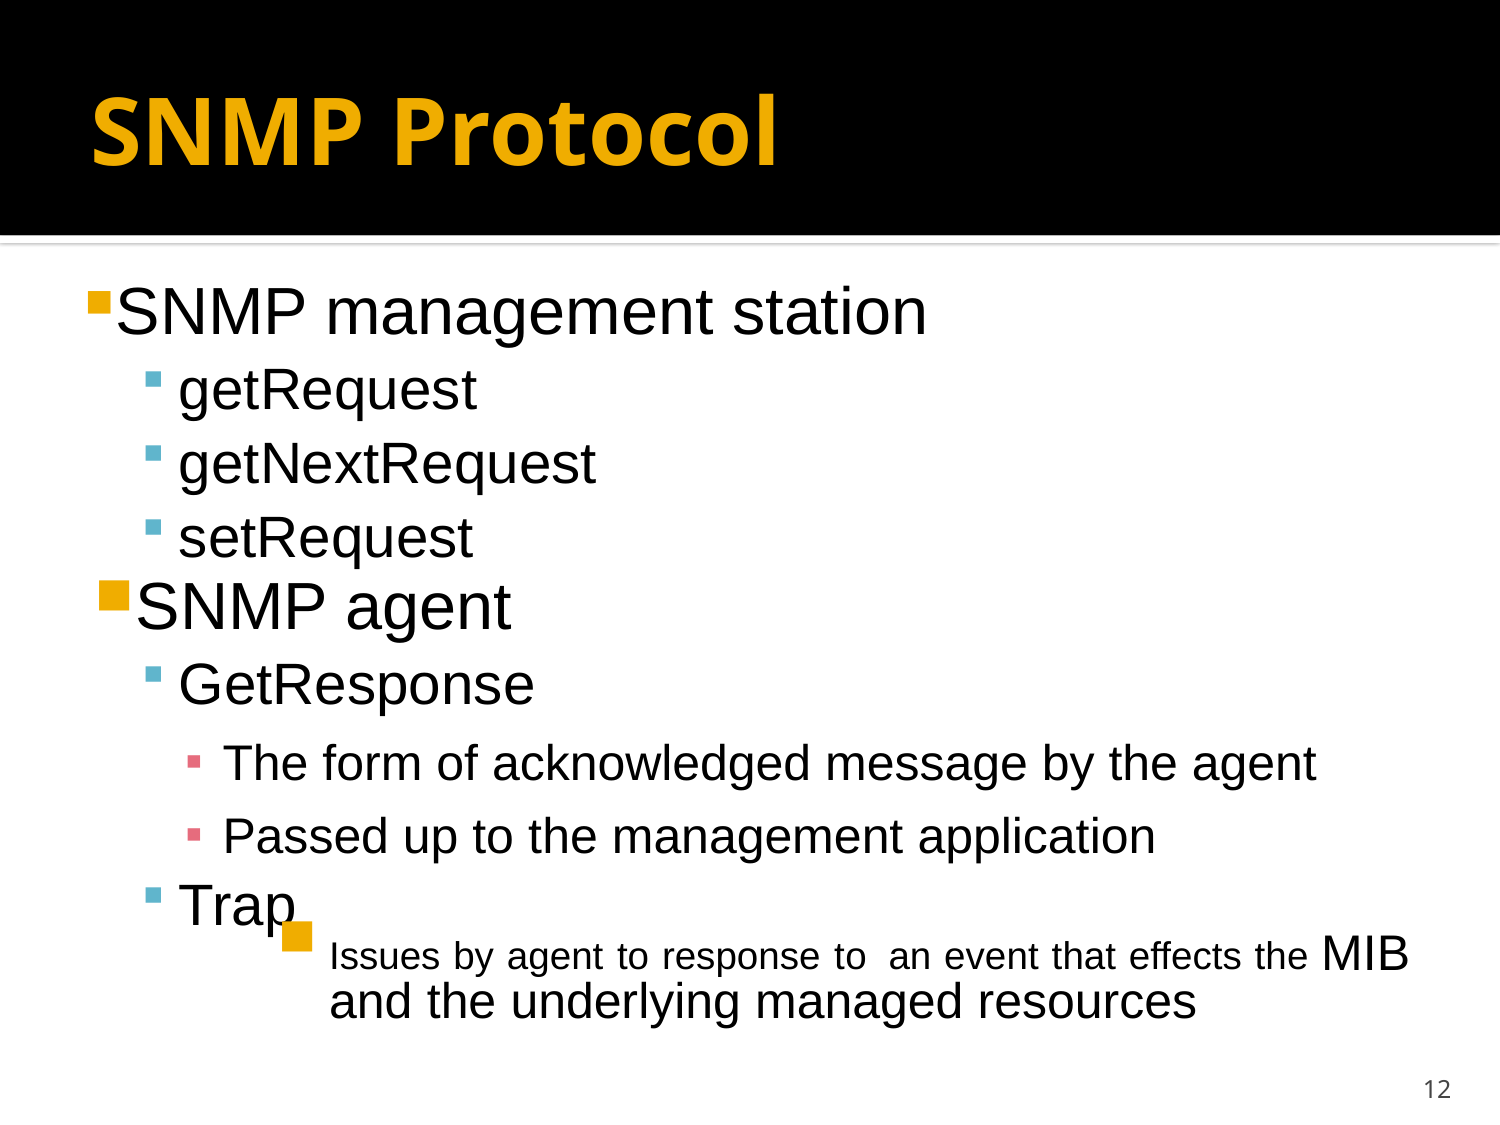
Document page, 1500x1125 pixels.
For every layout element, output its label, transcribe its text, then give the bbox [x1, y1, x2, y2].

title SNMP Protocol [75, 25, 1425, 231]
list SNMP management station getRequest getNextRequest setRequest SNMP agent GetResponse The form of acknowledged message by the agent Passed up to the management application Trap Issues by agent to response to an event that effects the MIB and the underlying managed resources [75, 262, 1425, 1050]
slide_number 12 [1345, 1062, 1467, 1108]
